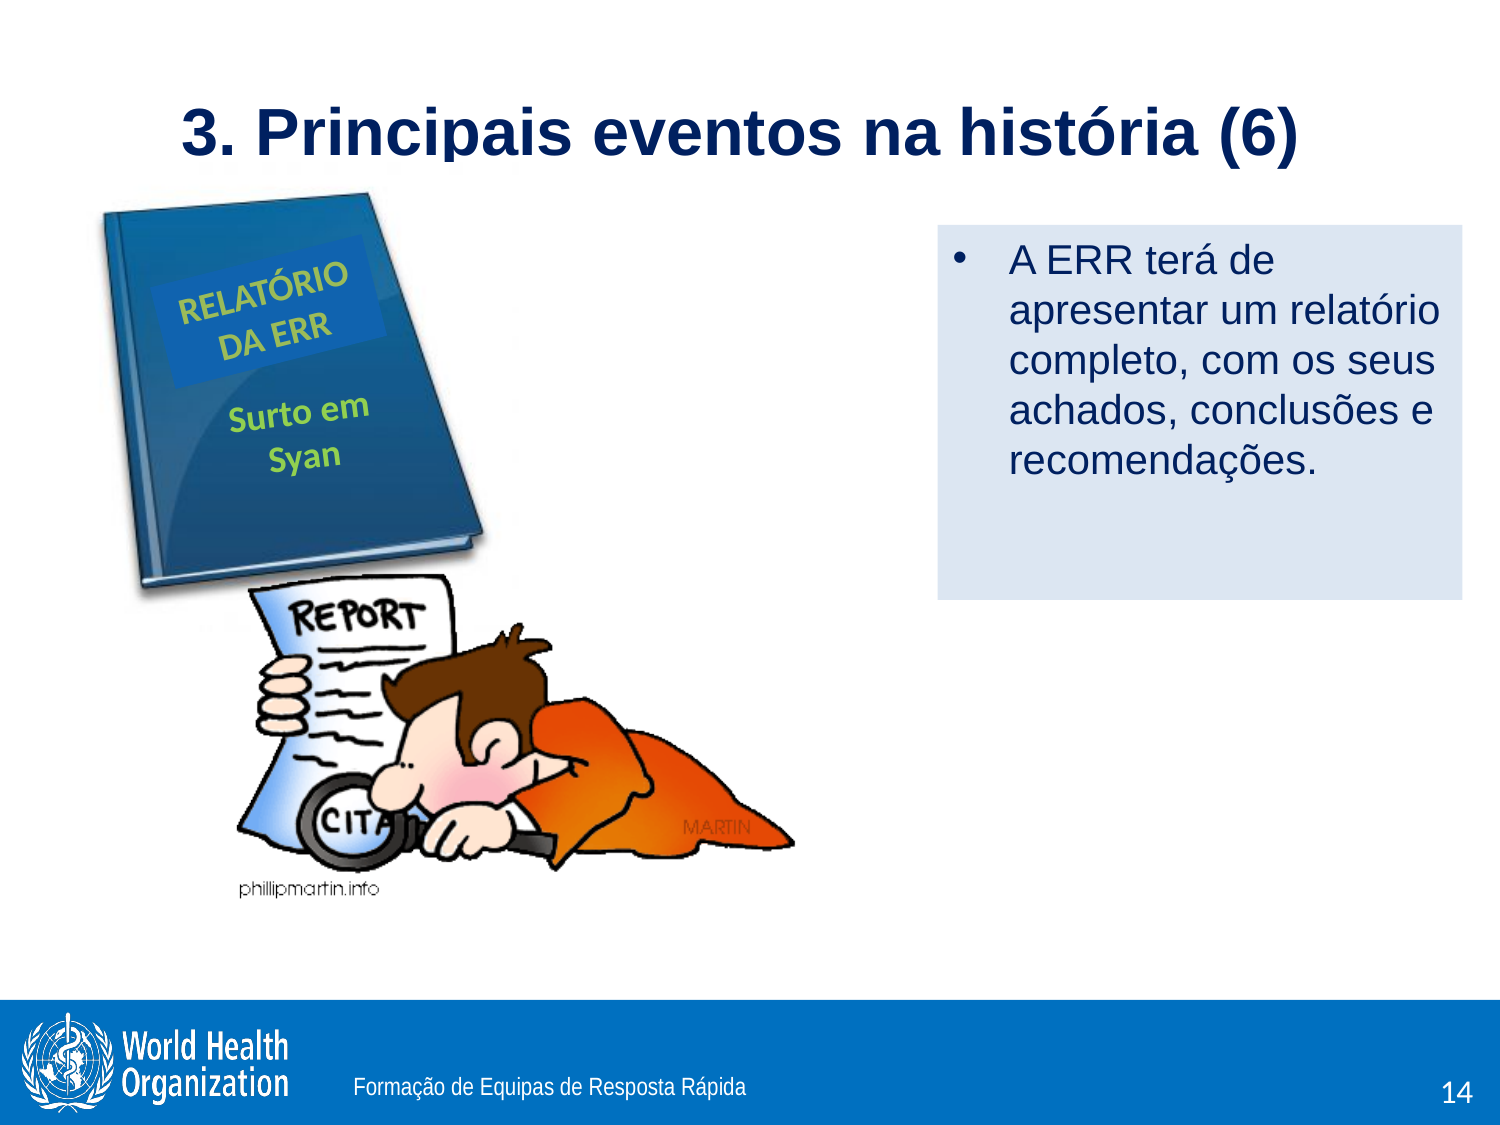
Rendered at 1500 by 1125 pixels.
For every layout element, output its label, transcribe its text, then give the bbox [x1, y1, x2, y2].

list A ERR terá de apresentar um relatório completo, com os seus achados, conclusões e recomendações. [937, 224, 1463, 600]
picture [21, 1012, 288, 1113]
picture [49, 162, 823, 909]
title 3. Principais eventos na história (6) [75, 45, 1425, 213]
